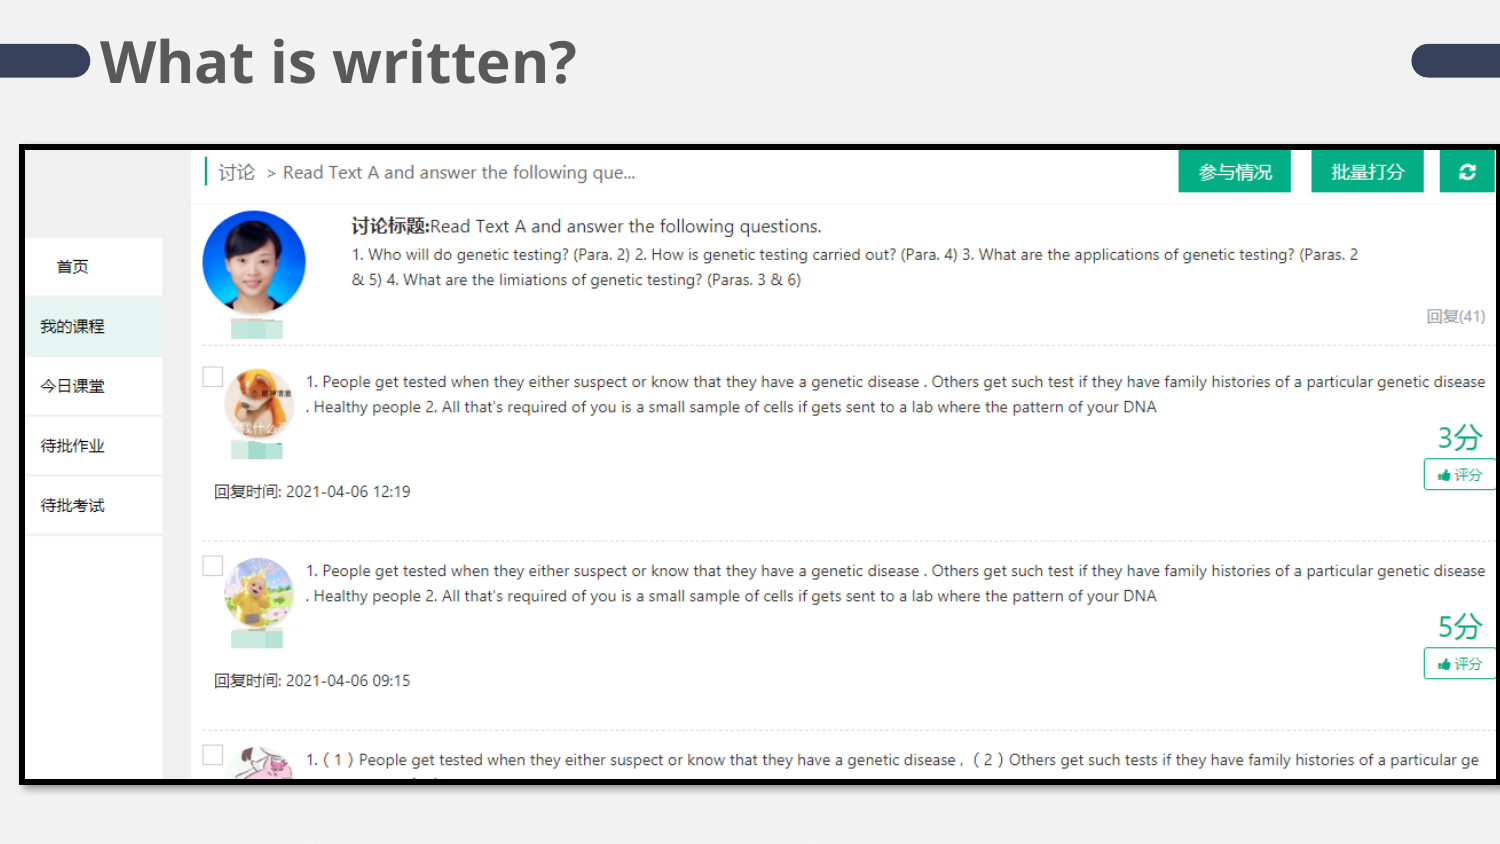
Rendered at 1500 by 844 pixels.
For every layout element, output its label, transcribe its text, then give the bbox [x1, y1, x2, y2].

text_box [0, 41, 93, 80]
text_box What is written? [100, 28, 991, 92]
picture [25, 149, 1497, 780]
text_box [1409, 41, 1500, 80]
